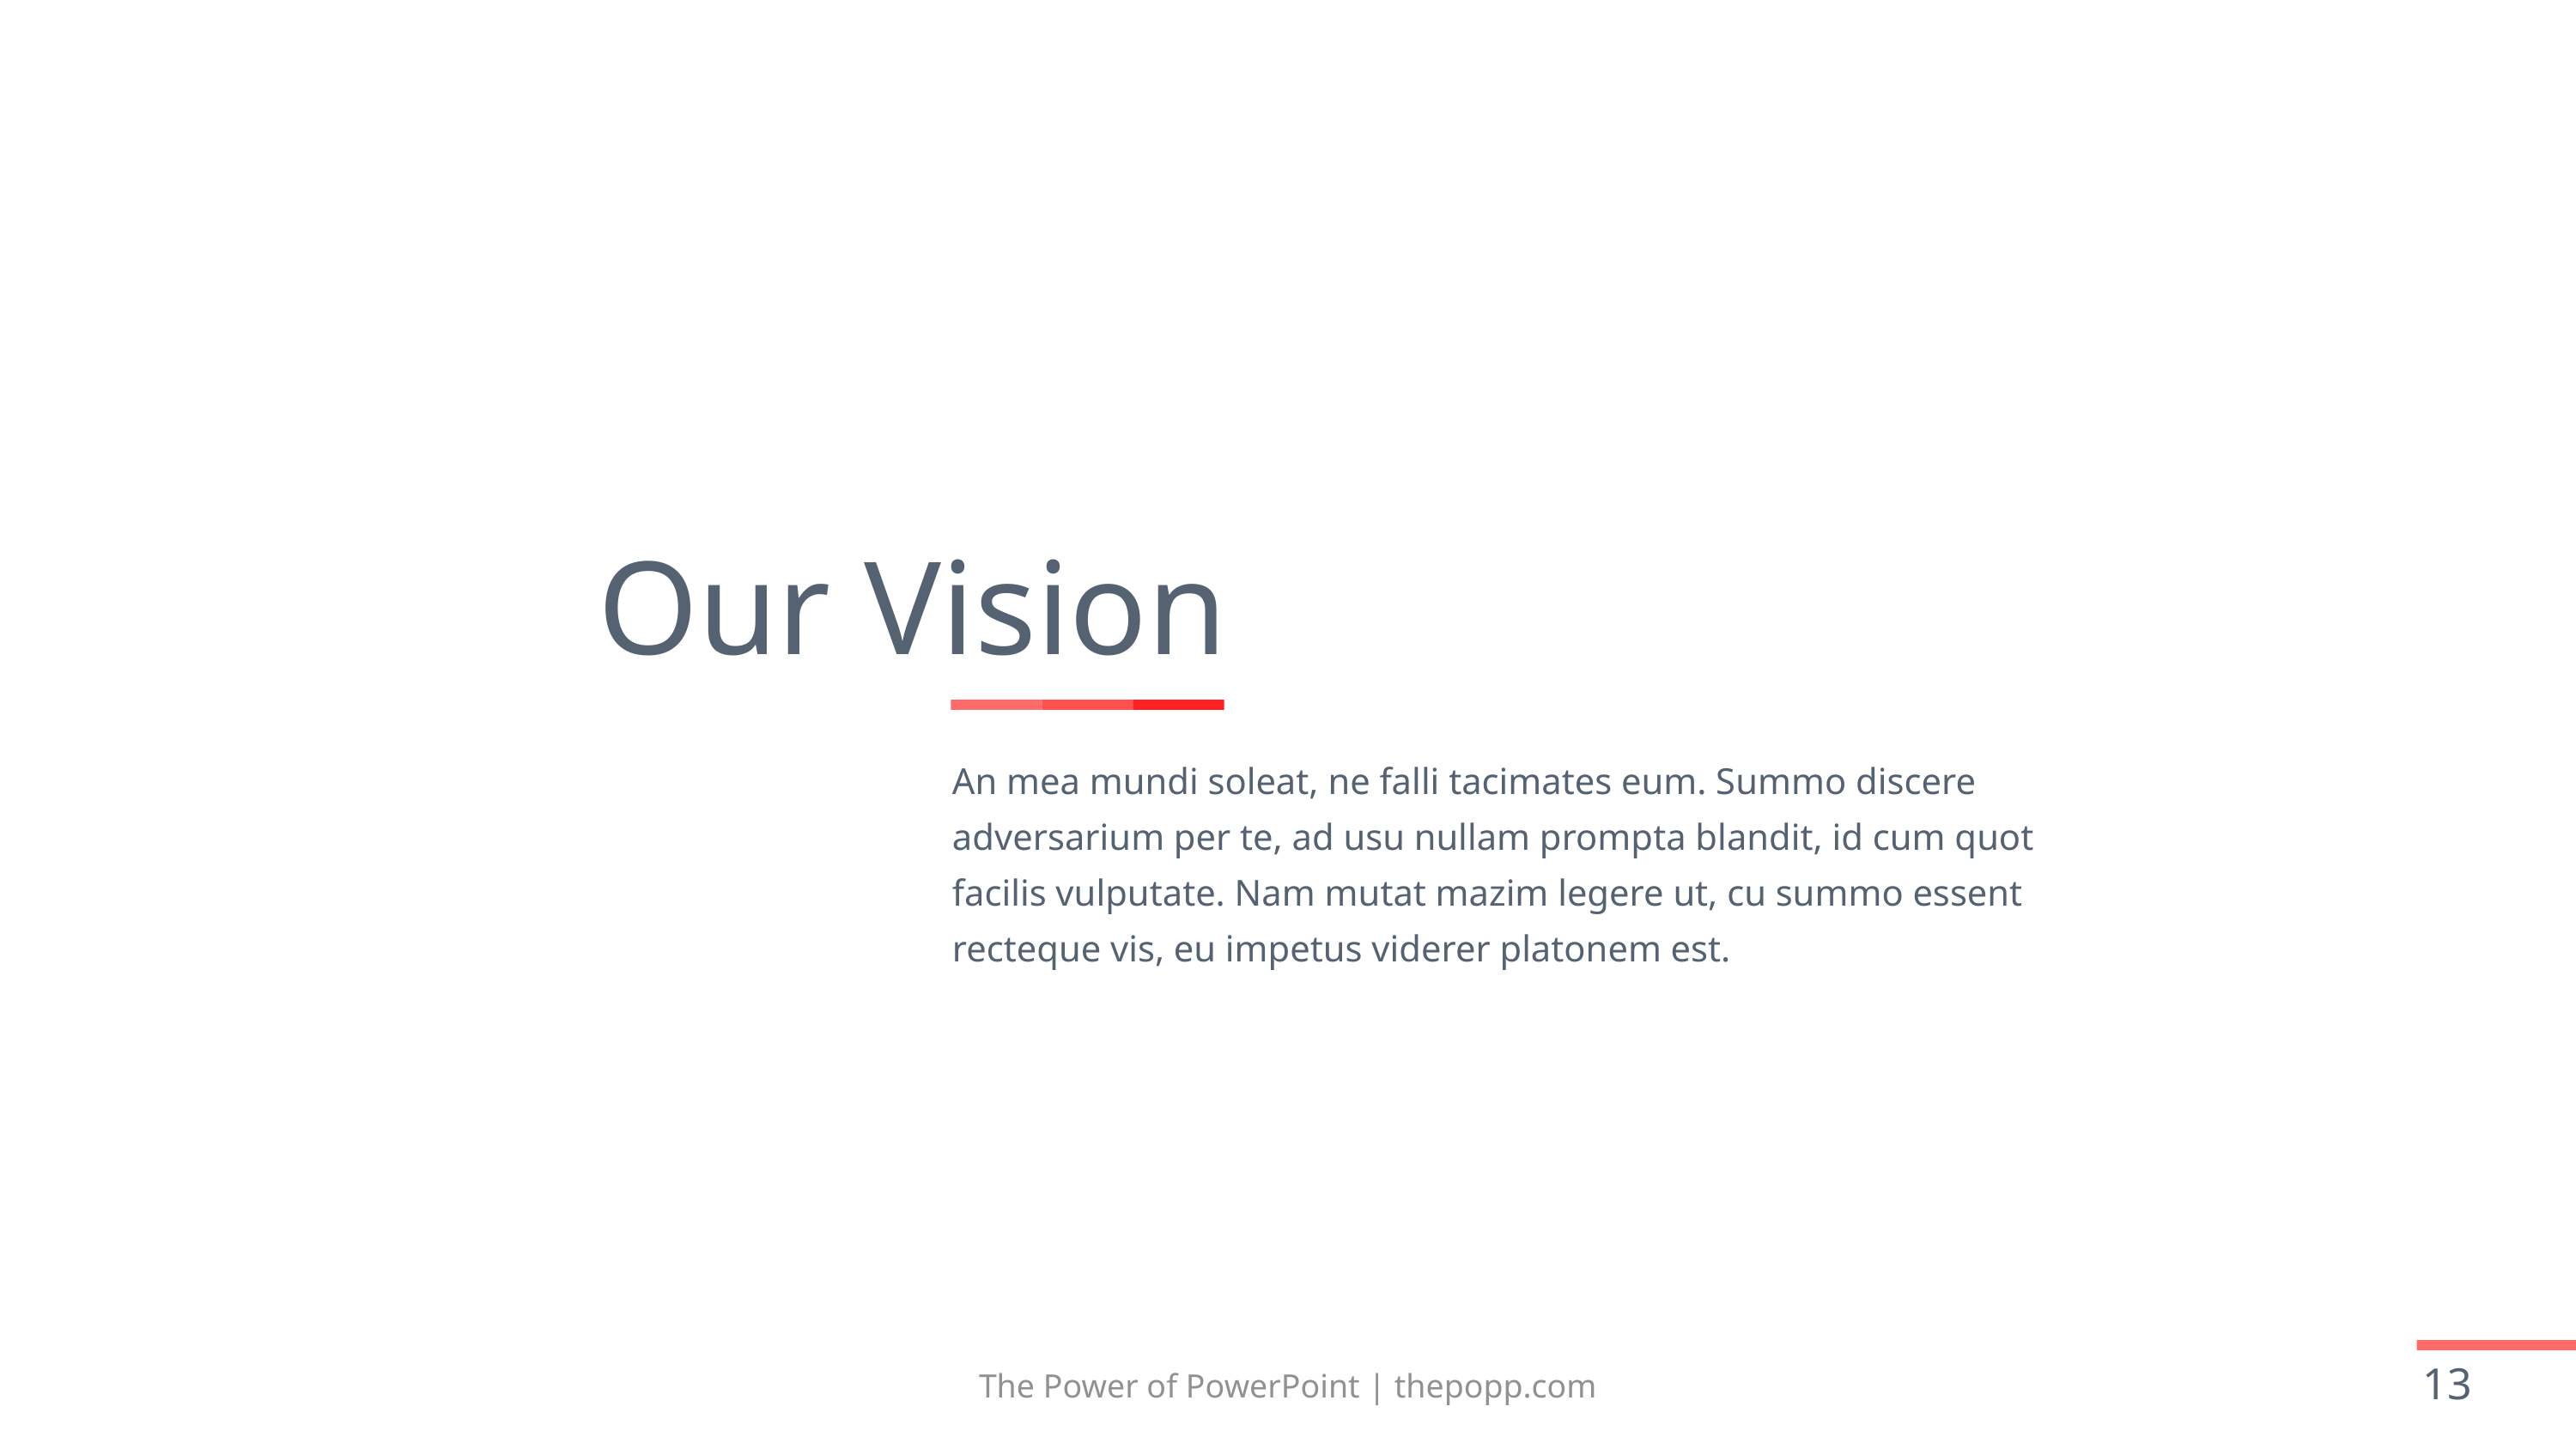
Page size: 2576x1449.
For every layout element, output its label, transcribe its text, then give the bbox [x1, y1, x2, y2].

footer The Power of PowerPoint | thepopp.com [853, 1349, 1723, 1427]
slide_number 13 [2409, 1351, 2576, 1421]
list An mea mundi soleat, ne falli tacimates eum. Summo discere adversarium per te, ad usu nullam prompta blandit, id cum quot facilis vulputate. Nam mutat mazim legere ut, cu summo essent recteque vis, eu impetus viderer platonem est. [939, 739, 2143, 1073]
list Our Vision [314, 385, 1241, 688]
